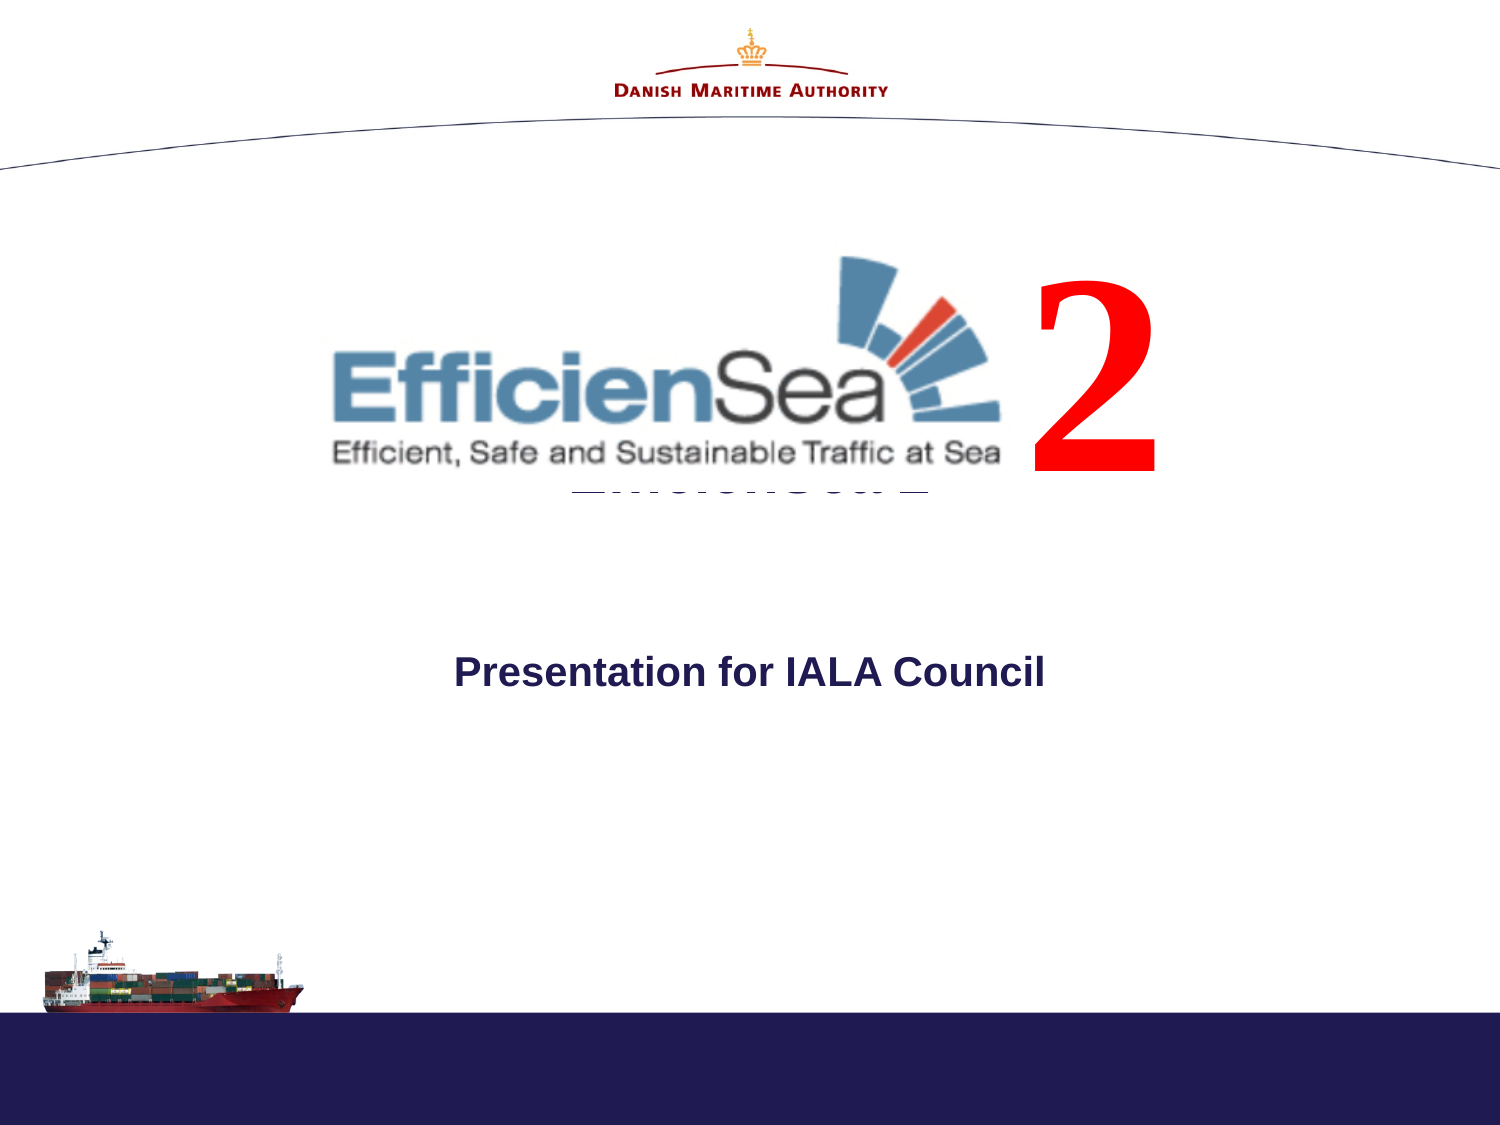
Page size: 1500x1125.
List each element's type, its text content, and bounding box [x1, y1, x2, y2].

picture [22, 879, 336, 1084]
picture [0, 28, 1500, 184]
subtitle Presentation for IALA Council [224, 637, 1276, 926]
title EfficienSea 2 [112, 349, 1388, 591]
text_box 2 [1001, 175, 1189, 536]
picture [306, 236, 1017, 492]
